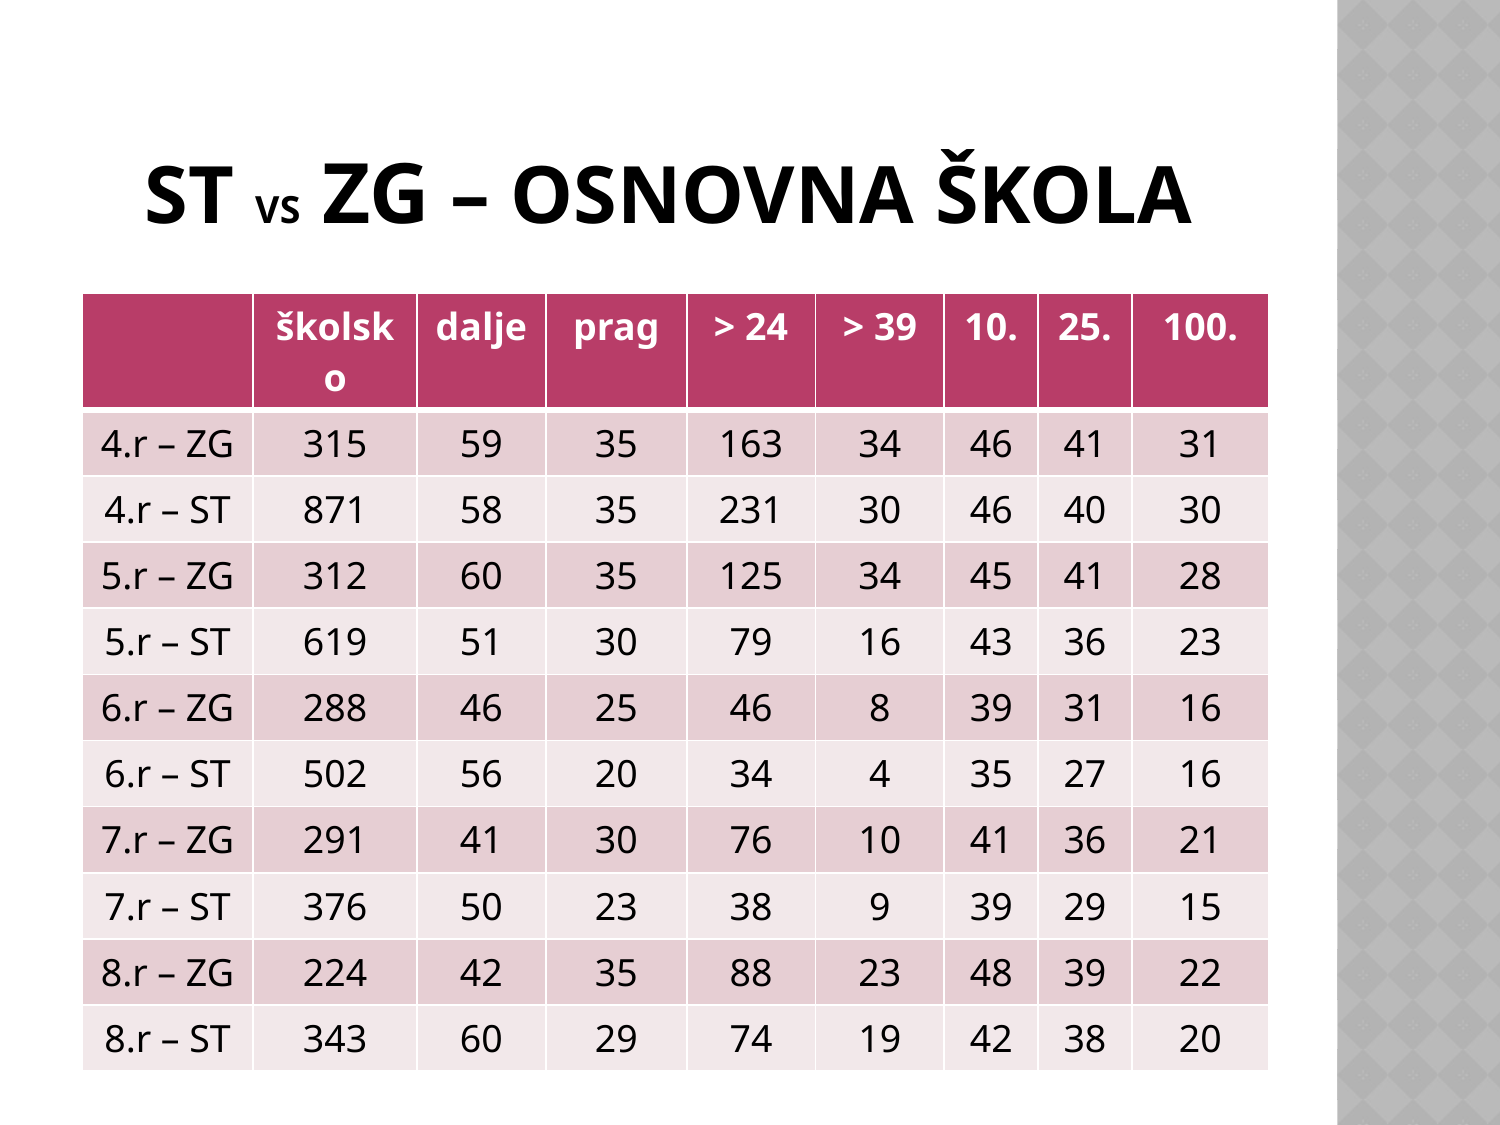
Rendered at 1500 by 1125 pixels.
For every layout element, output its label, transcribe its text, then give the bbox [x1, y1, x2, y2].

table_cell 60 [418, 1006, 545, 1070]
table_cell 45 [945, 543, 1037, 607]
table_cell 6.r – ZG [83, 675, 252, 740]
table_cell 27 [1039, 741, 1131, 806]
table_cell 4.r – ST [83, 477, 252, 541]
table_cell 291 [254, 807, 416, 872]
table_cell 88 [688, 940, 815, 1004]
table_cell 8.r – ST [83, 1006, 252, 1070]
table_cell 23 [1133, 609, 1268, 674]
table_cell 41 [1039, 413, 1131, 475]
table_header 10. [945, 294, 1037, 407]
table_cell 30 [816, 477, 943, 541]
title ST vs ZG – osnovna škola [75, 52, 1263, 240]
table_cell 35 [945, 741, 1037, 806]
table_cell 74 [688, 1006, 815, 1070]
table_cell 41 [418, 807, 545, 872]
table_cell 41 [1039, 543, 1131, 607]
table_cell 40 [1039, 477, 1131, 541]
table_cell 34 [816, 413, 943, 475]
table_cell 42 [418, 940, 545, 1004]
table_cell 288 [254, 675, 416, 740]
table_cell 38 [1039, 1006, 1131, 1070]
table_cell 16 [1133, 675, 1268, 740]
table_cell 30 [1133, 477, 1268, 541]
table_cell 35 [547, 940, 686, 1004]
table_cell 163 [688, 413, 815, 475]
table_cell 31 [1039, 675, 1131, 740]
table_cell 29 [1039, 874, 1131, 938]
table_cell 22 [1133, 940, 1268, 1004]
table_cell 48 [945, 940, 1037, 1004]
table_cell 46 [945, 413, 1037, 475]
table_cell 343 [254, 1006, 416, 1070]
table_cell 23 [816, 940, 943, 1004]
table_cell 59 [418, 413, 545, 475]
table_cell 20 [1133, 1006, 1268, 1070]
table_cell 376 [254, 874, 416, 938]
table_cell 79 [688, 609, 815, 674]
table_cell 4.r – ZG [83, 413, 252, 475]
table_cell 10 [816, 807, 943, 872]
table_cell 56 [418, 741, 545, 806]
table_cell 7.r – ZG [83, 807, 252, 872]
table_cell 619 [254, 609, 416, 674]
table_cell 315 [254, 413, 416, 475]
table_cell 19 [816, 1006, 943, 1070]
table_cell 39 [1039, 940, 1131, 1004]
table_cell 21 [1133, 807, 1268, 872]
table_cell 51 [418, 609, 545, 674]
table_cell 231 [688, 477, 815, 541]
table_cell 35 [547, 413, 686, 475]
table_cell 31 [1133, 413, 1268, 475]
table_cell 5.r – ST [83, 609, 252, 674]
table_cell 5.r – ZG [83, 543, 252, 607]
table_cell 9 [816, 874, 943, 938]
table_cell 36 [1039, 807, 1131, 872]
table_header prag [547, 294, 686, 407]
table_cell 8.r – ZG [83, 940, 252, 1004]
table_cell 16 [1133, 741, 1268, 806]
table_cell 41 [945, 807, 1037, 872]
table_header 100. [1133, 294, 1268, 407]
table_cell 46 [945, 477, 1037, 541]
table_cell 224 [254, 940, 416, 1004]
table_cell 30 [547, 807, 686, 872]
table_cell 871 [254, 477, 416, 541]
table_header 25. [1039, 294, 1131, 407]
table_cell 35 [547, 543, 686, 607]
table_cell 23 [547, 874, 686, 938]
table_cell 34 [688, 741, 815, 806]
table_header > 39 [816, 294, 943, 407]
table_cell 29 [547, 1006, 686, 1070]
table_cell 125 [688, 543, 815, 607]
table_cell 35 [547, 477, 686, 541]
table_cell 42 [945, 1006, 1037, 1070]
table_cell 25 [547, 675, 686, 740]
table_cell 36 [1039, 609, 1131, 674]
table_header dalje [418, 294, 545, 407]
table_cell 43 [945, 609, 1037, 674]
table_cell 15 [1133, 874, 1268, 938]
table_cell 38 [688, 874, 815, 938]
table_cell 28 [1133, 543, 1268, 607]
table_cell 50 [418, 874, 545, 938]
table_cell 7.r – ST [83, 874, 252, 938]
table_cell 46 [418, 675, 545, 740]
table_cell 39 [945, 675, 1037, 740]
table_cell 39 [945, 874, 1037, 938]
table_cell 6.r – ST [83, 741, 252, 806]
table_cell 8 [816, 675, 943, 740]
table_cell 20 [547, 741, 686, 806]
table_header školsko [254, 294, 416, 407]
table_cell 46 [688, 675, 815, 740]
table_cell 312 [254, 543, 416, 607]
table_cell 76 [688, 807, 815, 872]
table_cell 34 [816, 543, 943, 607]
table_header > 24 [688, 294, 815, 407]
table_cell 60 [418, 543, 545, 607]
table_cell 502 [254, 741, 416, 806]
table_cell 58 [418, 477, 545, 541]
table_cell 4 [816, 741, 943, 806]
table_cell 16 [816, 609, 943, 674]
table_cell 30 [547, 609, 686, 674]
table_header [83, 294, 252, 407]
